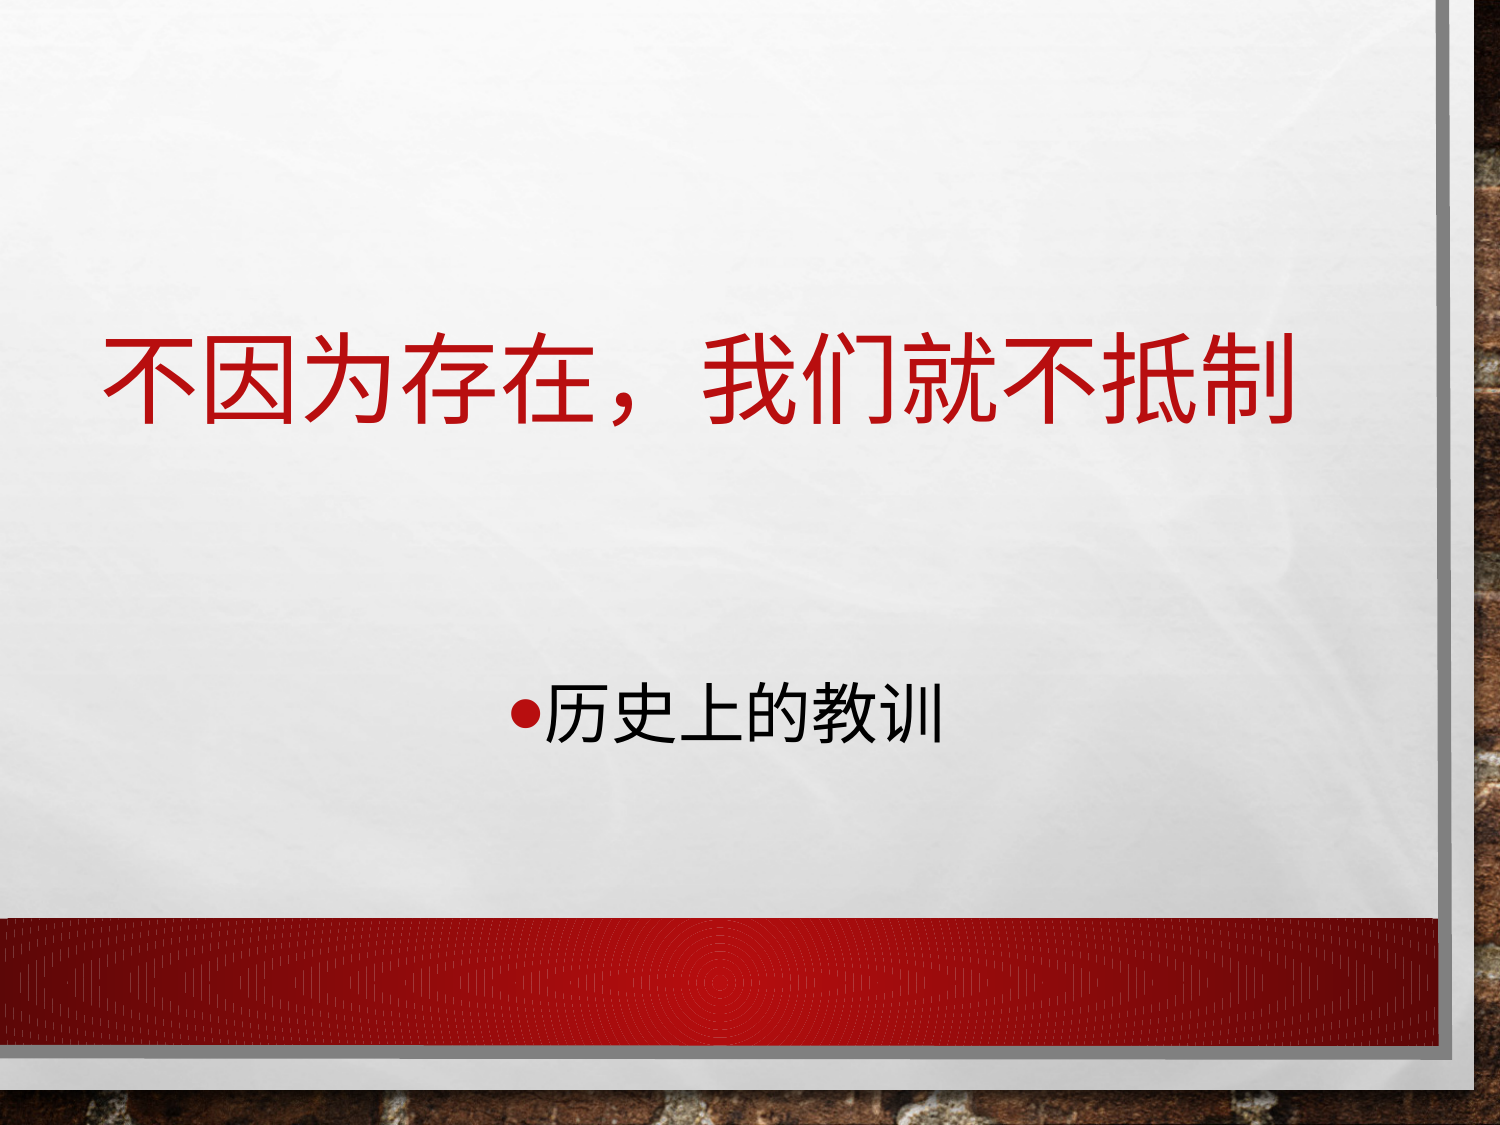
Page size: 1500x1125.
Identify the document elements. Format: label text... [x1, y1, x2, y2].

picture [0, 0, 1500, 1125]
title 不因为存在，我们就不抵制 [84, 112, 1364, 656]
list 历史上的教训 [265, 491, 1188, 917]
